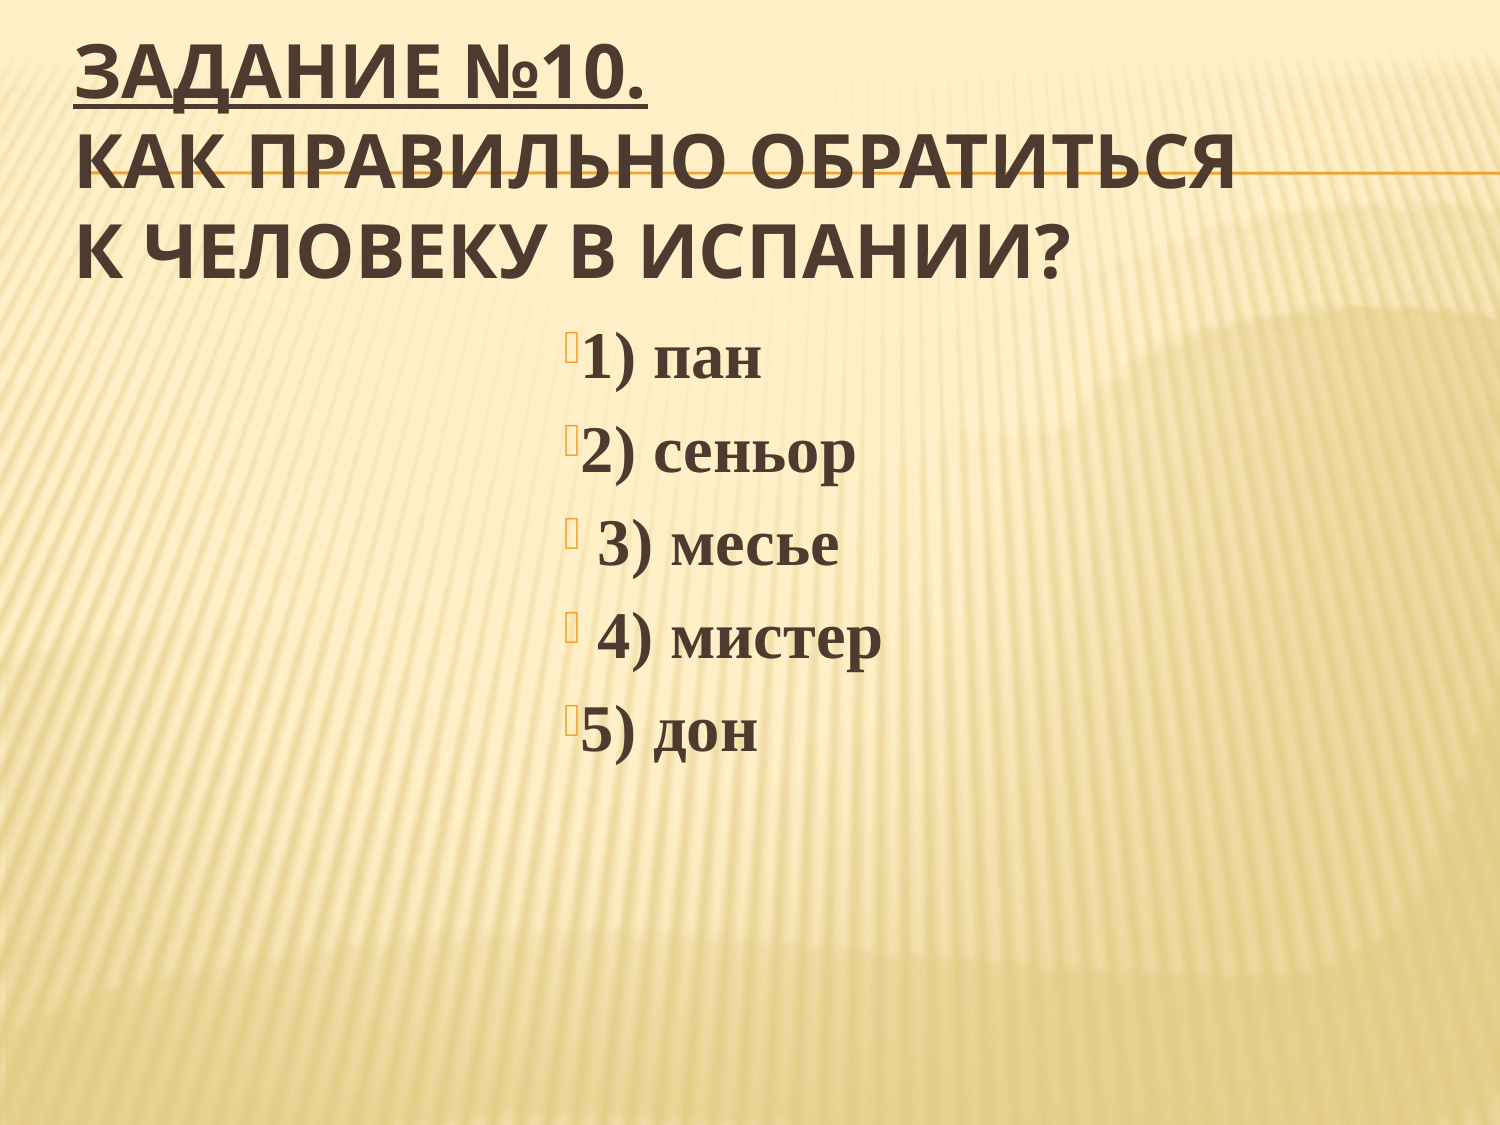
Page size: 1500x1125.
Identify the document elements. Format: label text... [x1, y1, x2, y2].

list 1) пан 2) сеньор 3) месье 4) мистер 5) дон [75, 304, 1425, 1005]
title Задание №10. Как правильно обратиться к человеку в Испании? [58, 35, 1409, 282]
